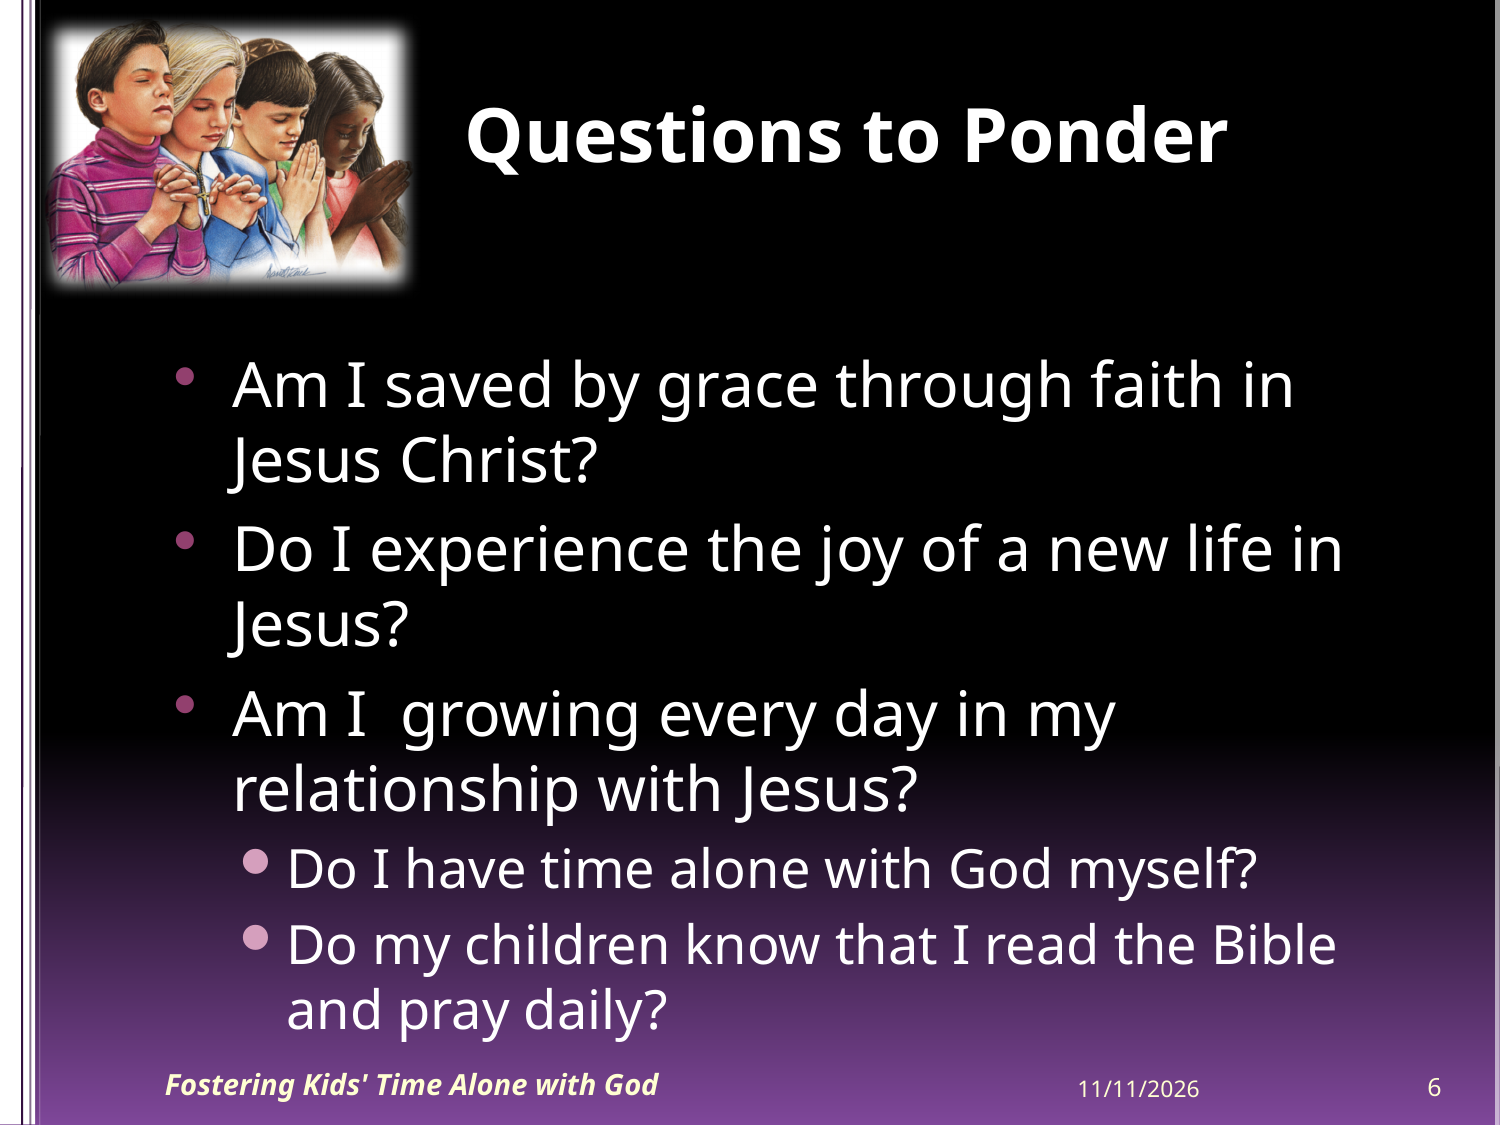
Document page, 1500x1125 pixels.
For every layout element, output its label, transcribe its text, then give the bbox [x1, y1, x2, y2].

title Questions to Ponder [450, 37, 1450, 229]
picture [48, 23, 411, 289]
slide_number 6 [1412, 1053, 1488, 1114]
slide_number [1063, 1053, 1412, 1114]
list Am I saved by grace through faith in Jesus Christ? Do I experience the joy of a new life in Jesus? Am I growing every day in my relationship with Jesus? Do I have time alone with God myself? Do my children know that I read the Bible and pray daily? [150, 337, 1425, 1053]
footer Fostering Kids' Time Alone with God [150, 1053, 1063, 1114]
